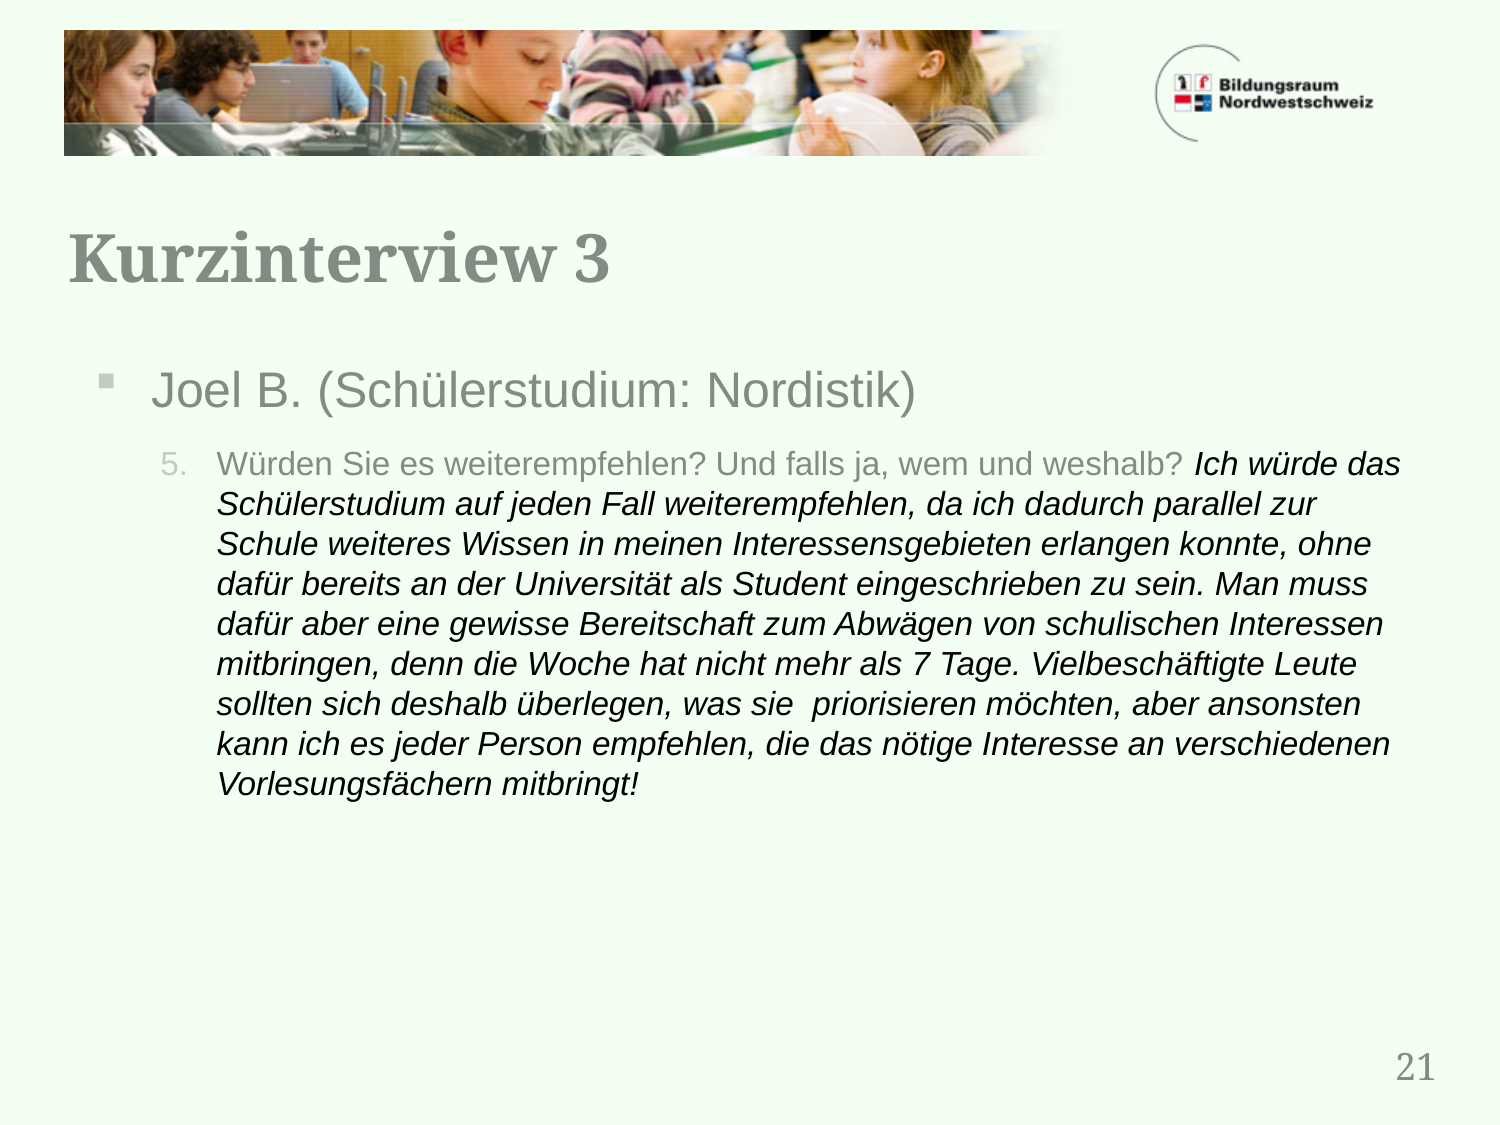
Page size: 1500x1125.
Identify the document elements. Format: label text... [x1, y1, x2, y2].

picture [64, 30, 1425, 156]
slide_number 21 [1139, 1034, 1453, 1094]
title Kurzinterview 3 [53, 196, 1426, 315]
list Joel B. (Schülerstudium: Nordistik) Würden Sie es weiterempfehlen? Und falls ja, wem und weshalb? Ich würde das Schülerstudium auf jeden Fall weiterempfehlen, da ich dadurch parallel zur Schule weiteres Wissen in meinen Interessensgebieten erlangen konnte, ohne dafür bereits an der Universität als Student eingeschrieben zu sein. Man muss dafür aber eine gewisse Bereitschaft zum Abwägen von schulischen Interessen mitbringen, denn die Woche hat nicht mehr als 7 Tage. Vielbeschäftigte Leute sollten sich deshalb überlegen, was sie priorisieren möchten, aber ansonsten kann ich es jeder Person empfehlen, die das nötige Interesse an verschiedenen Vorlesungsfächern mitbringt! [64, 350, 1447, 1035]
